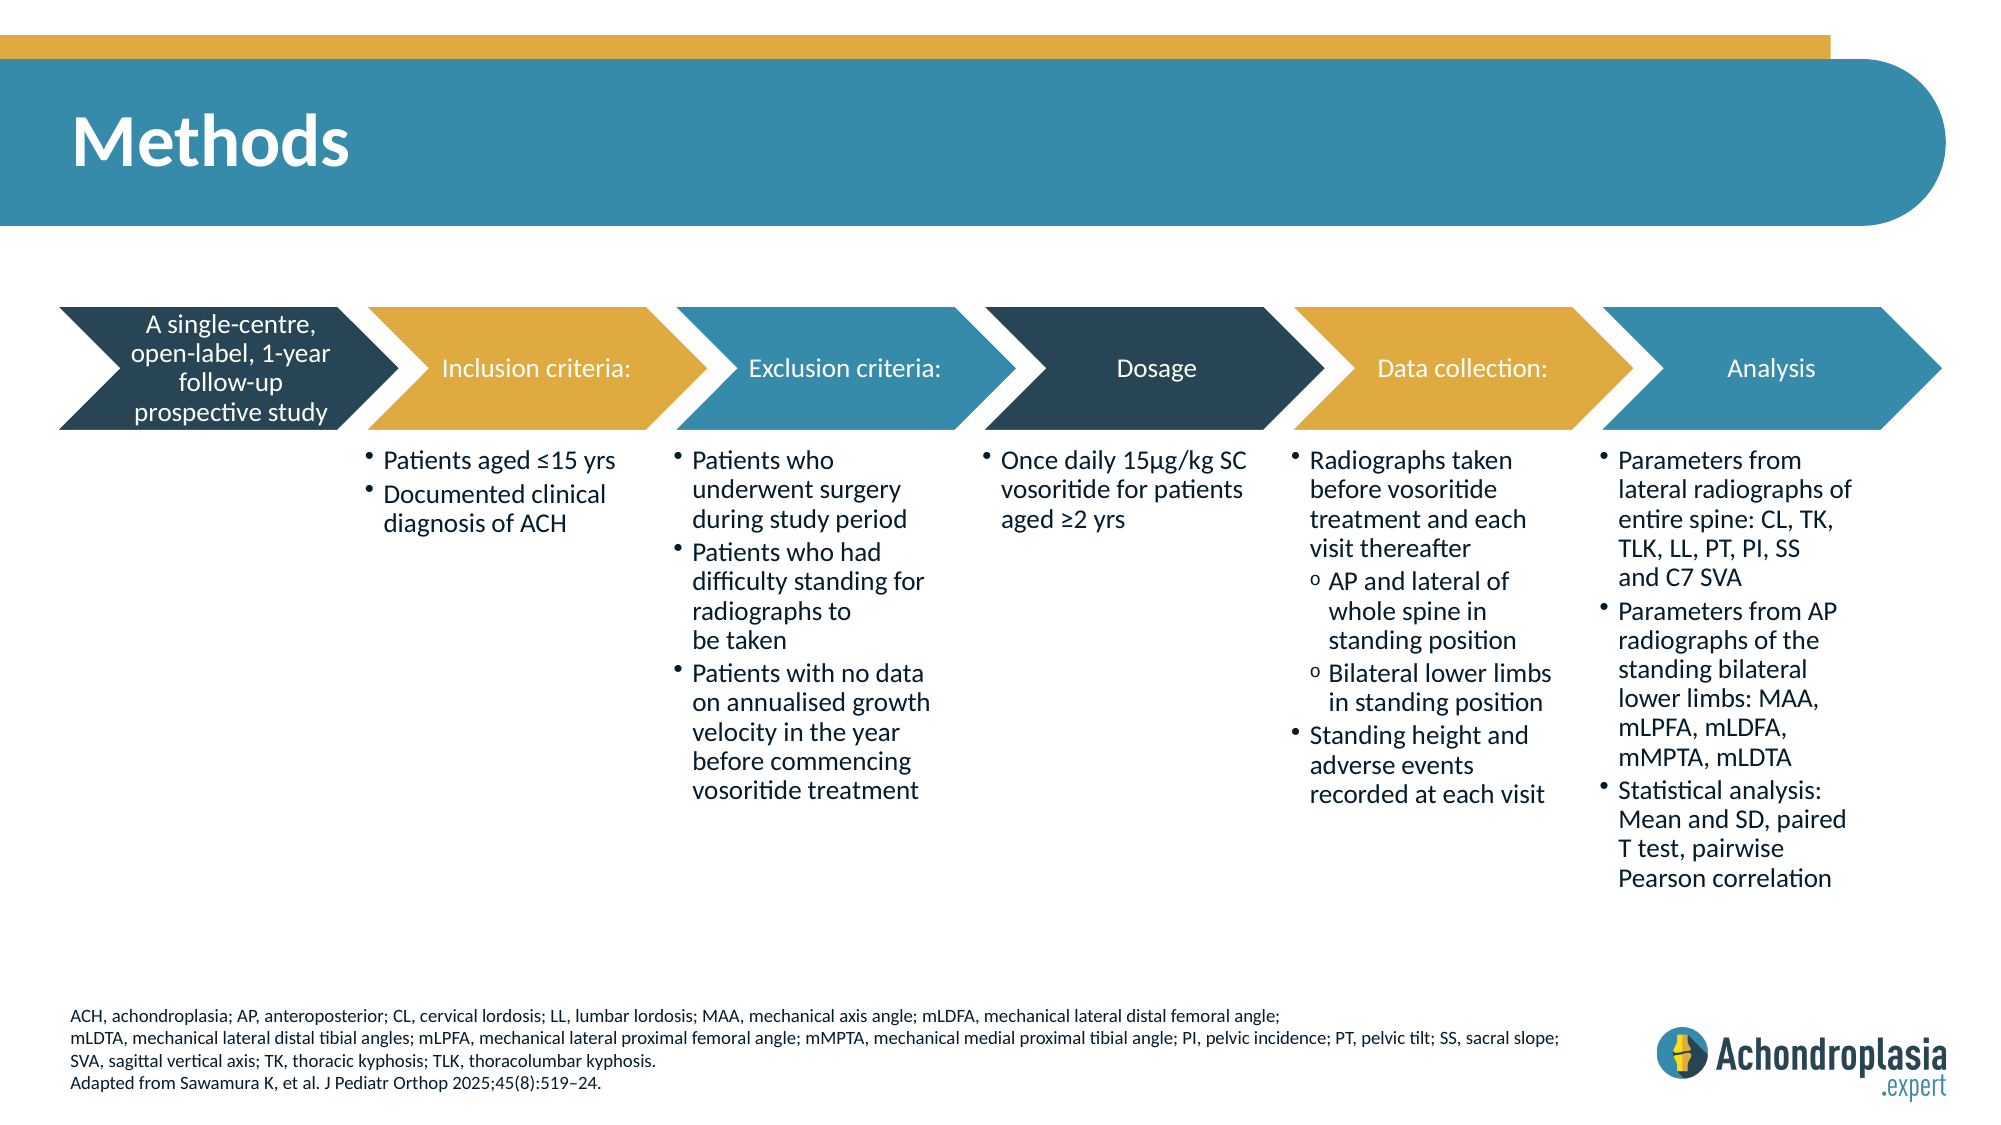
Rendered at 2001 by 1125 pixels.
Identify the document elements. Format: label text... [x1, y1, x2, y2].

title Methods [56, 59, 1888, 225]
footer ACH, achondroplasia; AP, anteroposterior; CL, cervical lordosis; LL, lumbar lordosis; MAA, mechanical axis angle; mLDFA, mechanical lateral distal femoral angle; mLDTA, mechanical lateral distal tibial angles; mLPFA, mechanical lateral proximal femoral angle; mMPTA, mechanical medial proximal tibial angle; PI, pelvic incidence; PT, pelvic tilt; SS, sacral slope; SVA, sagittal vertical axis; TK, thoracic kyphosis; TLK, thoracolumbar kyphosis. Adapted from Sawamura K, et al. J Pediatr Orthop 2025;45(8):519–24. [55, 1005, 1656, 1102]
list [55, 237, 1945, 982]
picture [1656, 1027, 1947, 1102]
